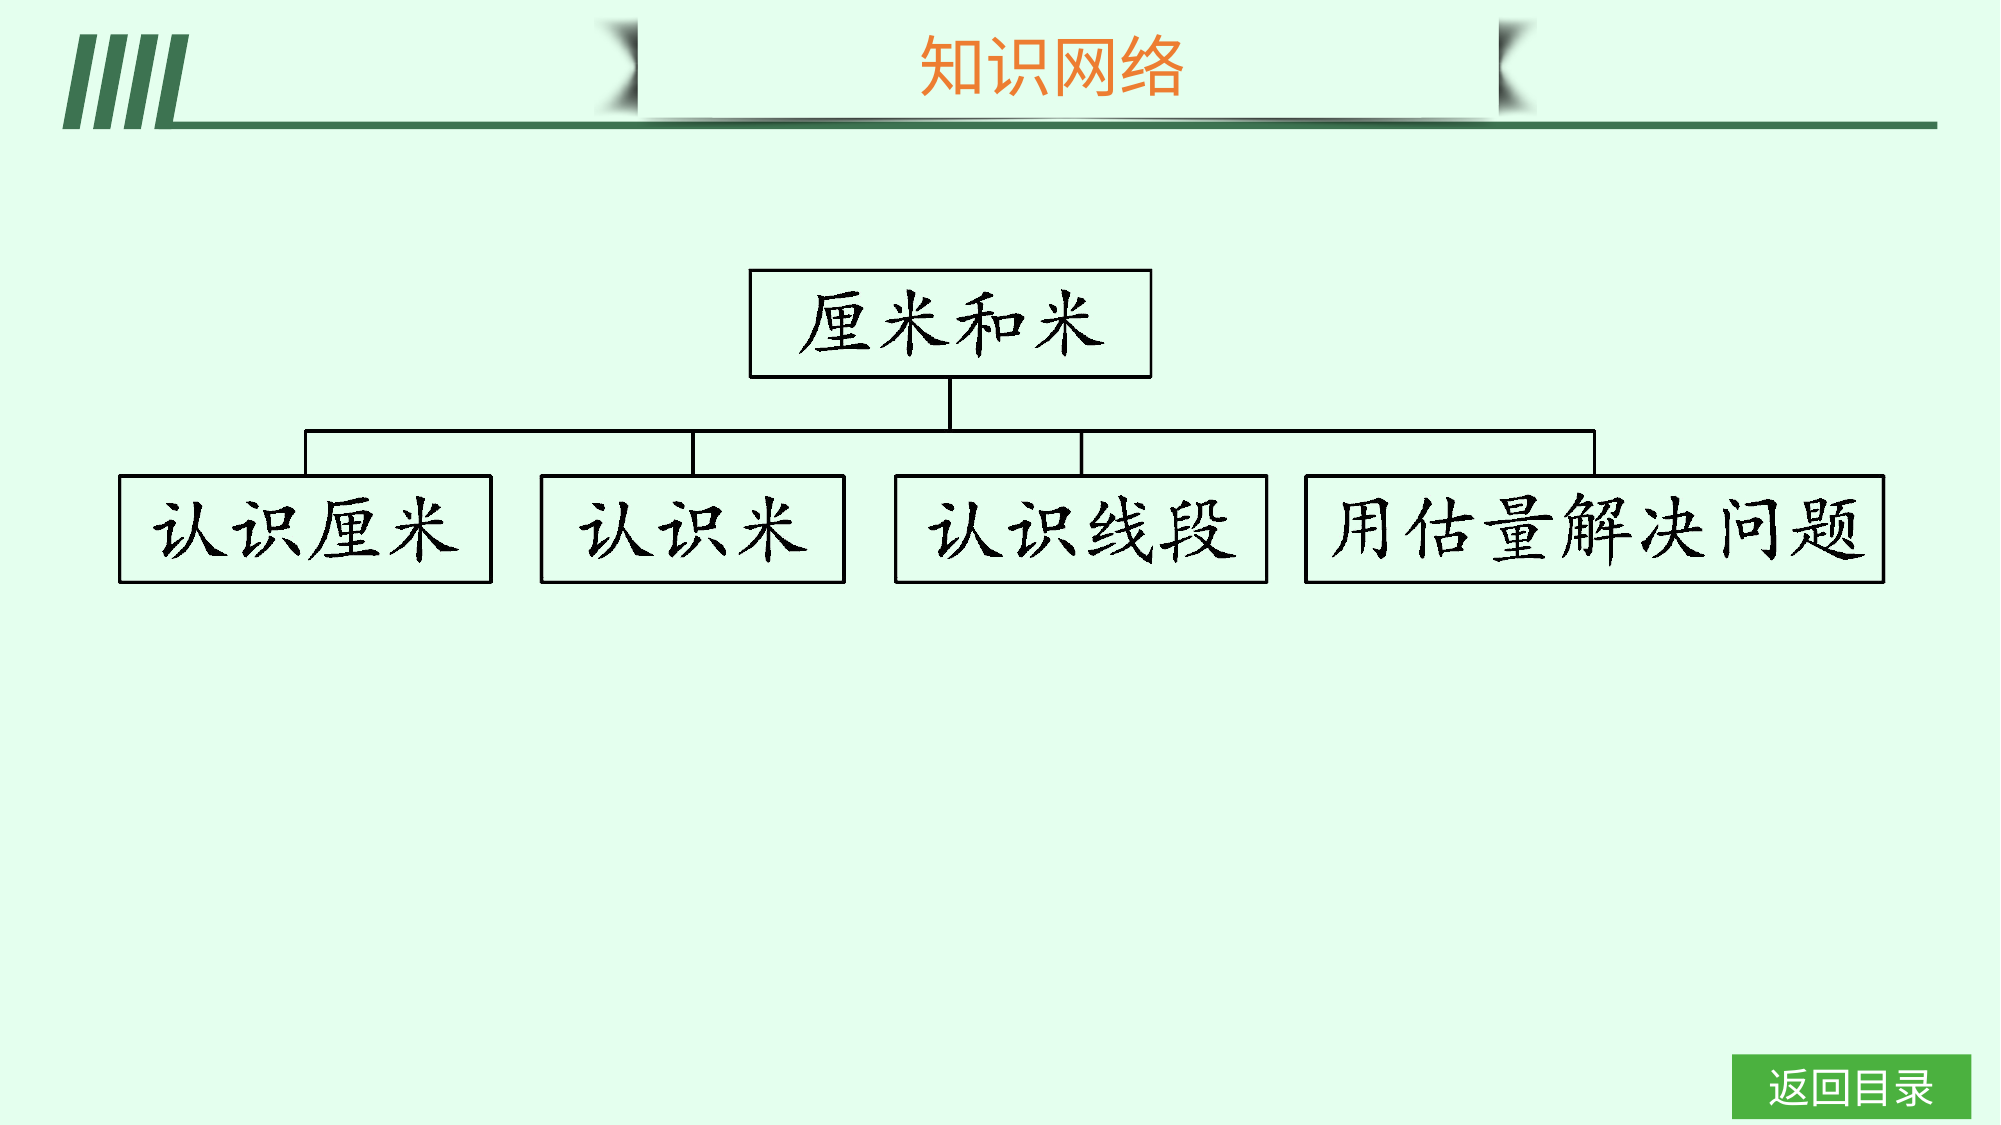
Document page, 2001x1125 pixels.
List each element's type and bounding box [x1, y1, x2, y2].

text_box [62, 34, 1938, 130]
picture [113, 263, 1887, 584]
text_box [594, 16, 1537, 127]
